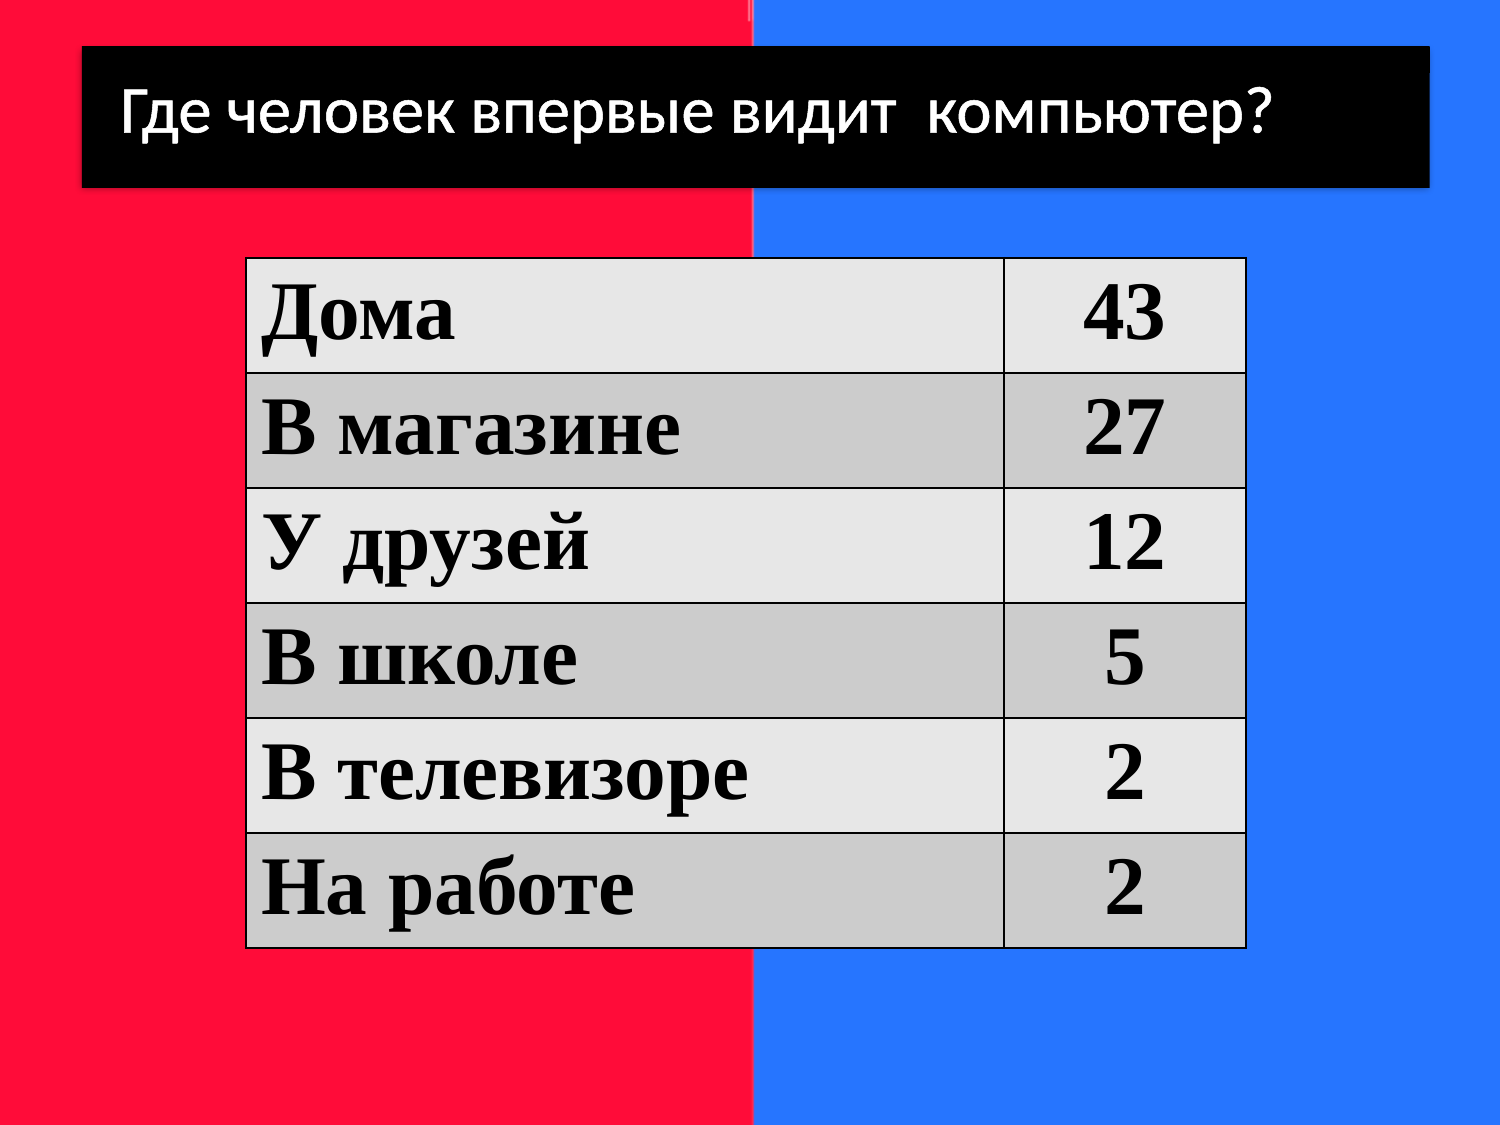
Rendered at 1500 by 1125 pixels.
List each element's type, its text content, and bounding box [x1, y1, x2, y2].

table_cell У друзей [247, 489, 1003, 602]
table_cell 27 [1005, 374, 1245, 487]
table_cell 5 [1005, 604, 1245, 717]
table_cell На работе [247, 834, 1003, 947]
table_header 43 [1005, 259, 1245, 372]
table_cell 2 [1005, 719, 1245, 832]
picture [0, 0, 1500, 1125]
table_header Дома [247, 259, 1003, 372]
table_cell 2 [1005, 834, 1245, 947]
table_cell 12 [1005, 489, 1245, 602]
table_cell В магазине [247, 374, 1003, 487]
text_box [81, 46, 1430, 188]
table_cell В телевизоре [247, 719, 1003, 832]
table_cell В школе [247, 604, 1003, 717]
text_box Где человек впервые видит компьютер? [105, 58, 1430, 154]
